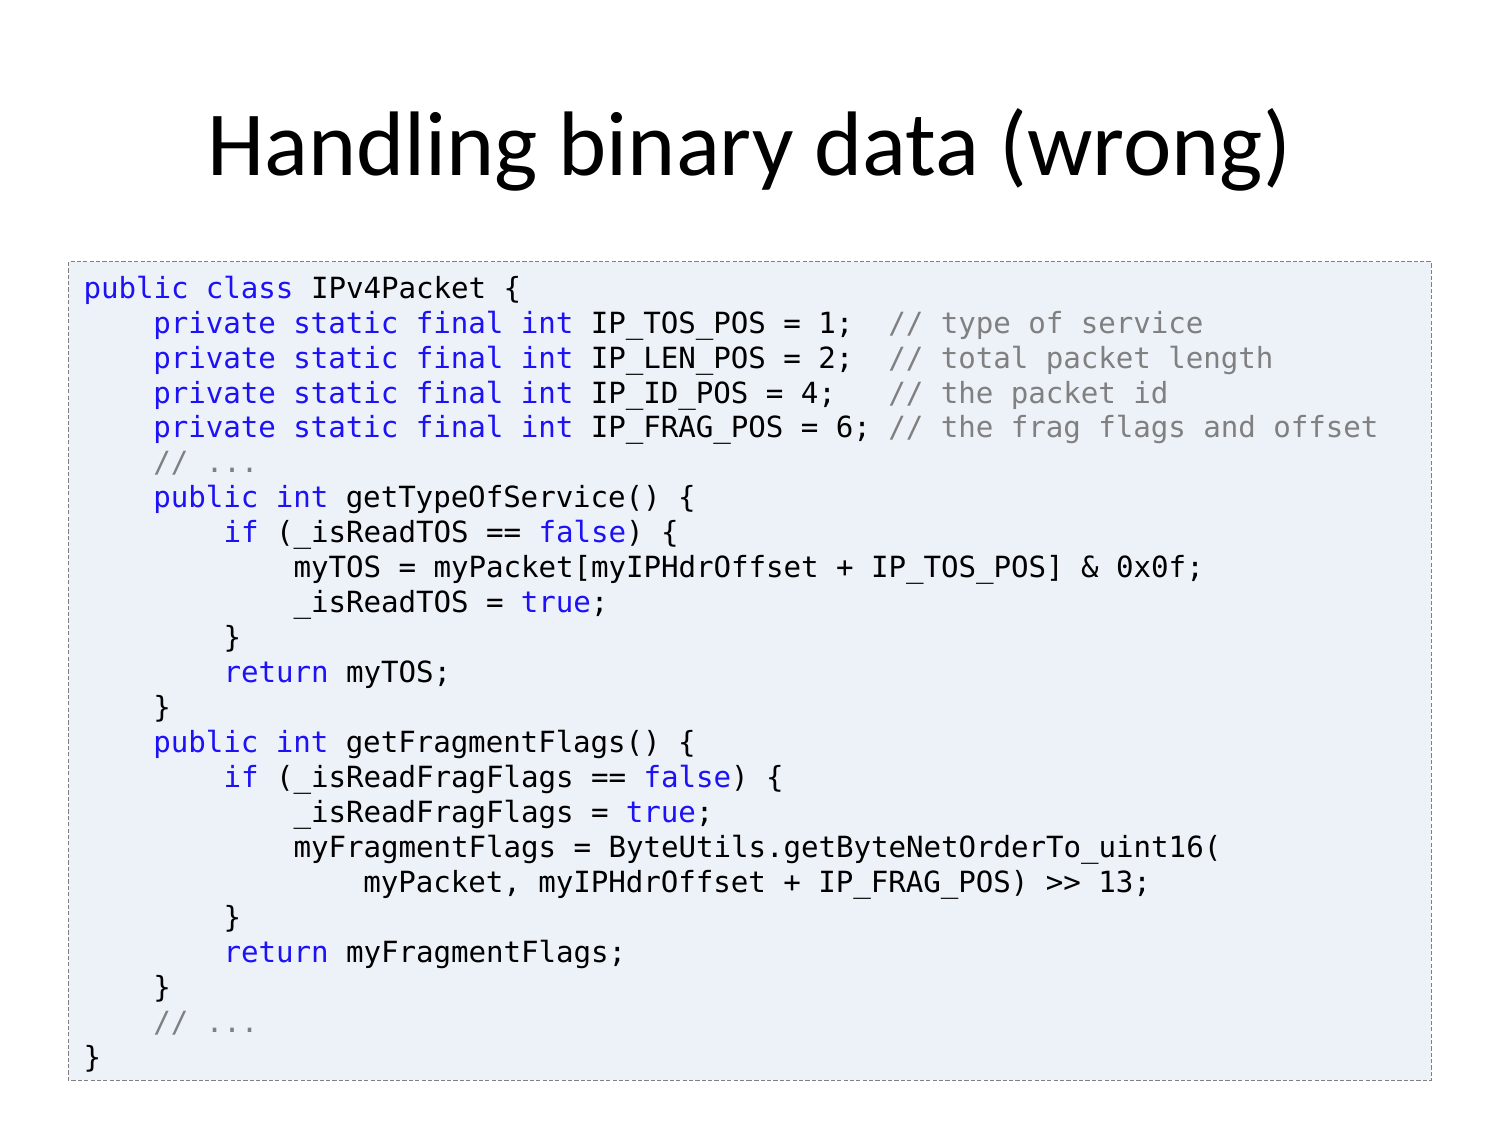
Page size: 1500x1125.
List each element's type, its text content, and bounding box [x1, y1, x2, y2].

title Handling binary data (wrong) [75, 45, 1425, 233]
text_box public class IPv4Packet { private static final int IP_TOS_POS = 1; // type of service private static final int IP_LEN_POS = 2; // total packet length private static final int IP_ID_POS = 4; // the packet id private static final int IP_FRAG_POS = 6; // the frag flags and offset // ... public int getTypeOfService() { if (_isReadTOS == false) { myTOS = myPacket[myIPHdrOffset + IP_TOS_POS] & 0x0f; _isReadTOS = true; } return myTOS; } public int getFragmentFlags() { if (_isReadFragFlags == false) { _isReadFragFlags = true; myFragmentFlags = ByteUtils.getByteNetOrderTo_uint16( myPacket, myIPHdrOffset + IP_FRAG_POS) >> 13; } return myFragmentFlags; } // ... } [68, 261, 1432, 1081]
